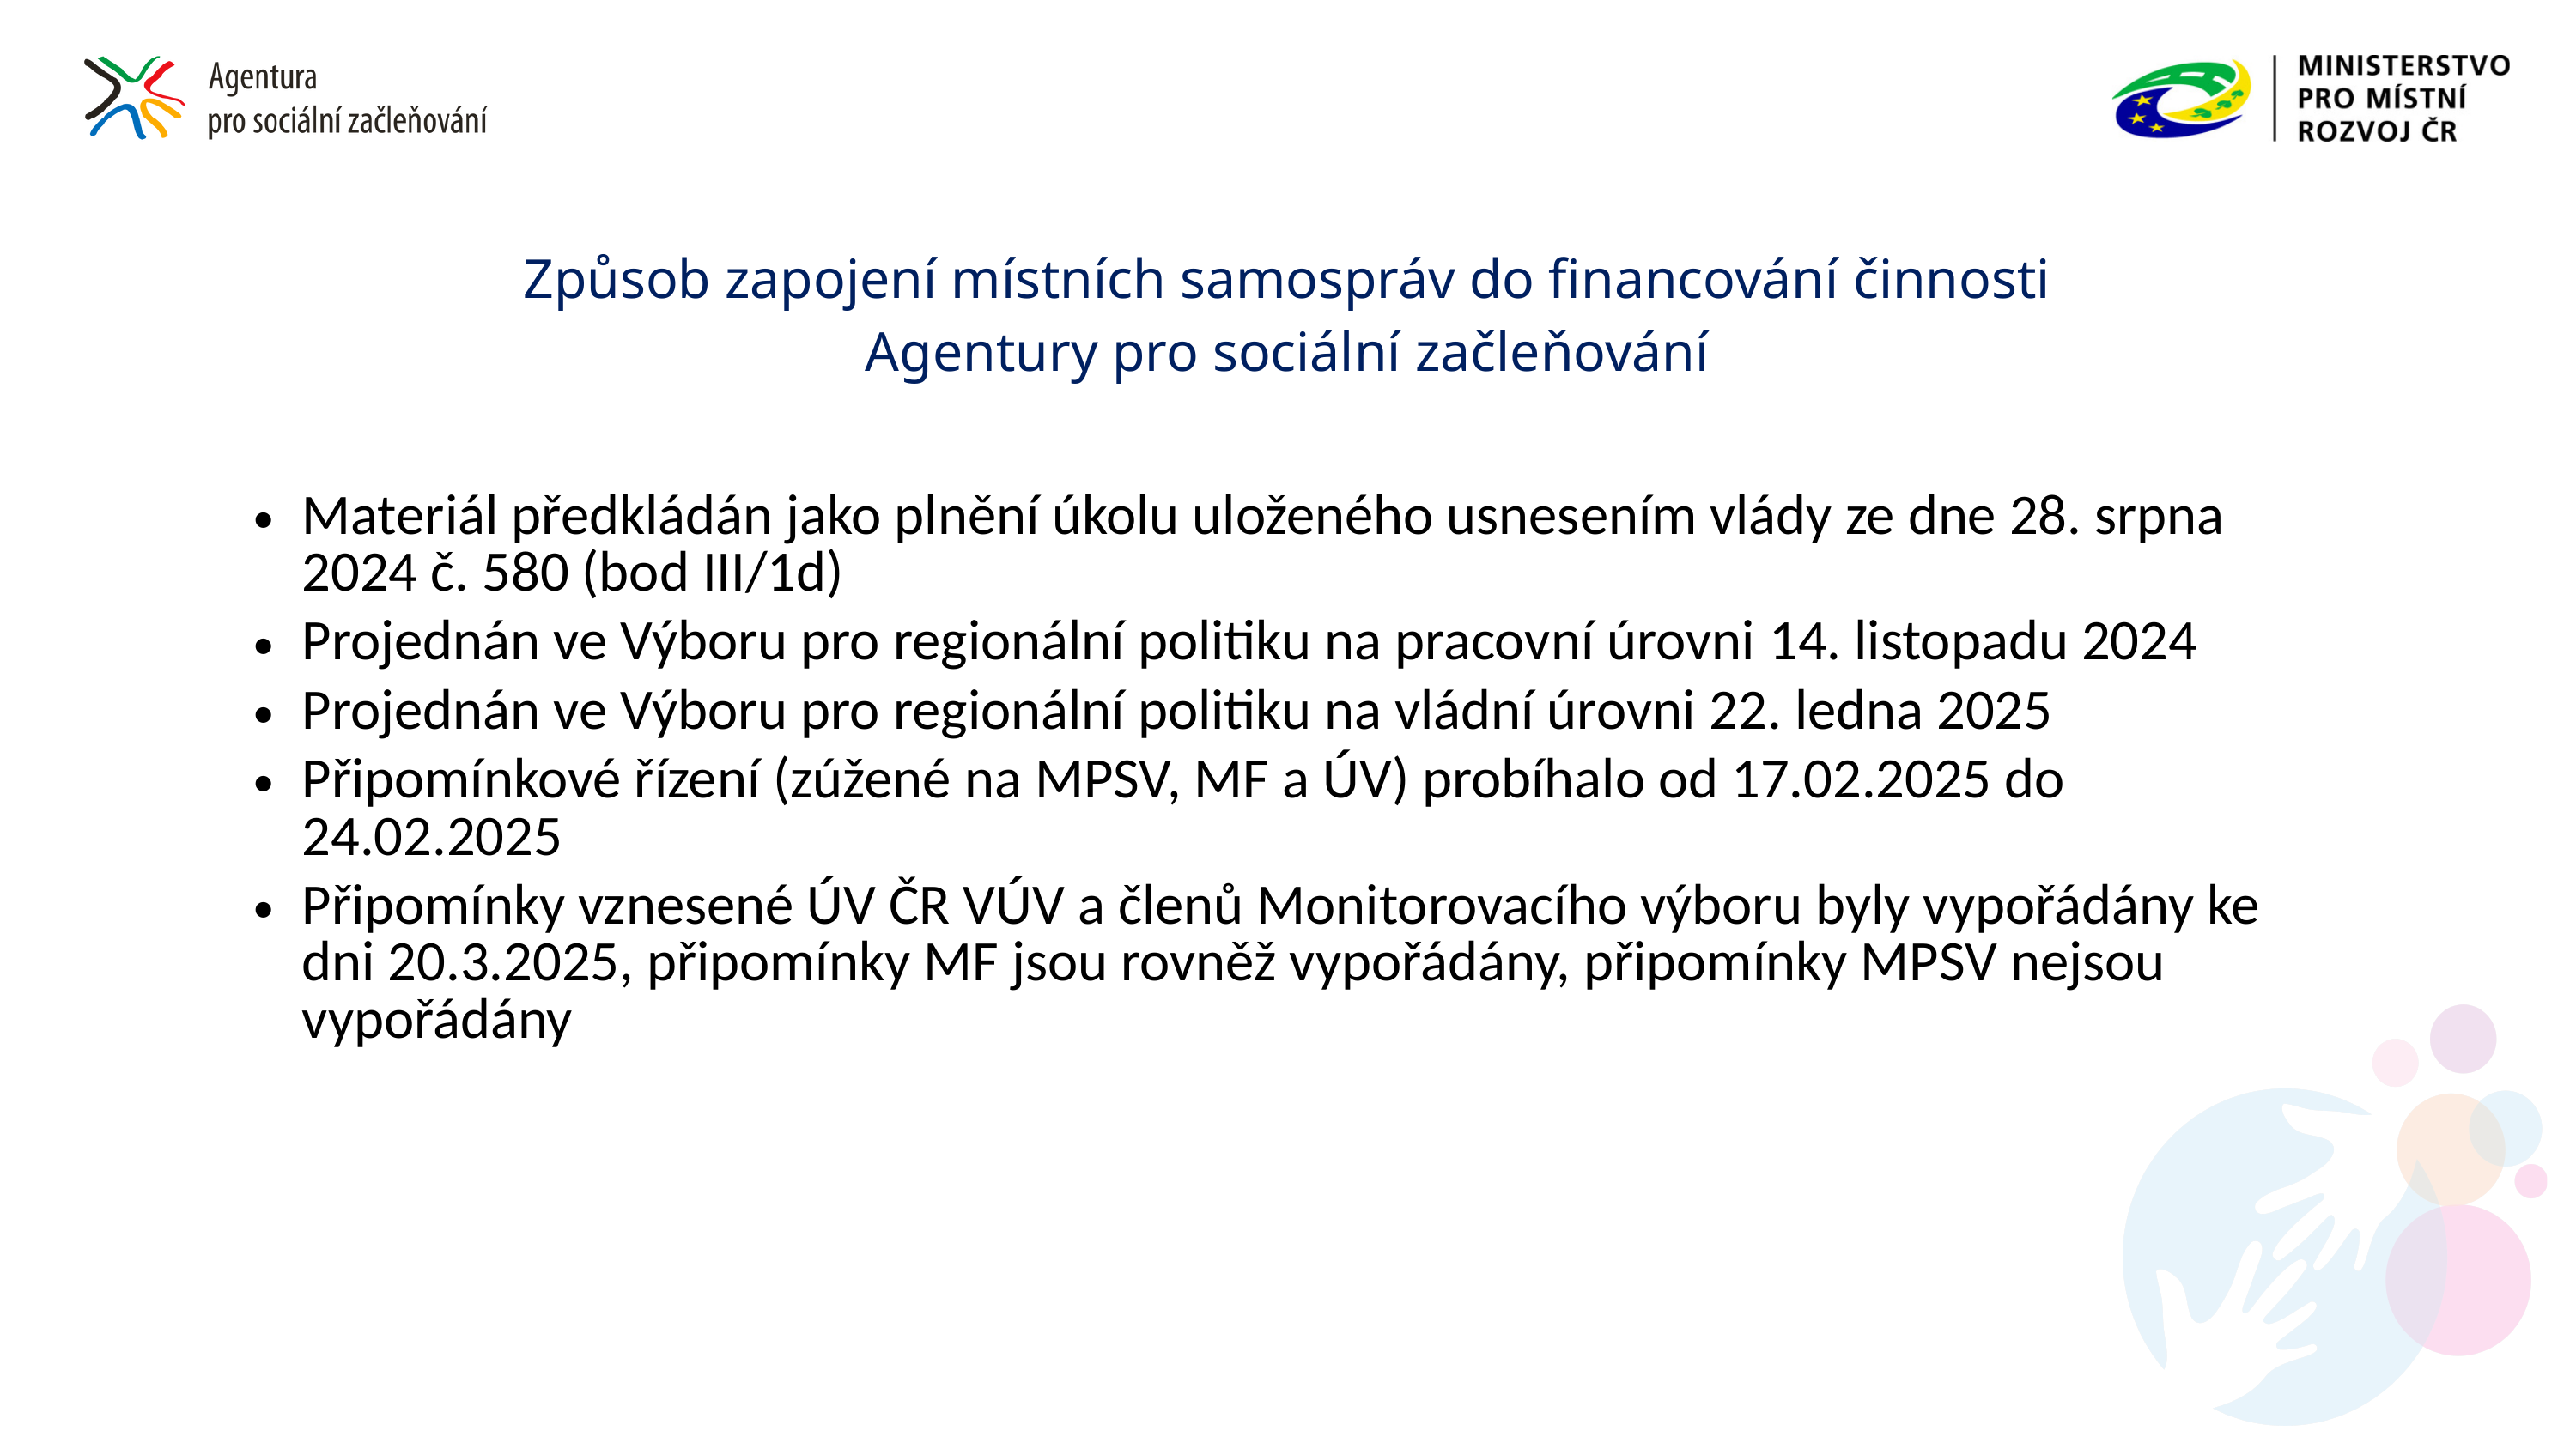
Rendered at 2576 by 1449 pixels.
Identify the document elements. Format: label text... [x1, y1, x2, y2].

picture [66, 38, 505, 159]
list Materiál předkládán jako plnění úkolu uloženého usnesením vlády ze dne 28. srpna 2024 č. 580 (bod III/1d) Projednán ve Výboru pro regionální politiku na pracovní úrovni 14. listopadu 2024 Projednán ve Výboru pro regionální politiku na vládní úrovni 22. ledna 2025 Připomínkové řízení (zúžené na MPSV, MF a ÚV) probíhalo od 17.02.2025 do 24.02.2025 Připomínky vznesené ÚV ČR VÚV a členů Monitorovacího výboru byly vypořádány ke dni 20.3.2025, připomínky MF jsou rovněž vypořádány, připomínky MPSV nejsou vypořádány [240, 484, 2336, 1234]
picture [2111, 55, 2510, 142]
title Způsob zapojení místních samospráv do financování činnosti Agentury pro sociální začleňování [448, 233, 2128, 395]
